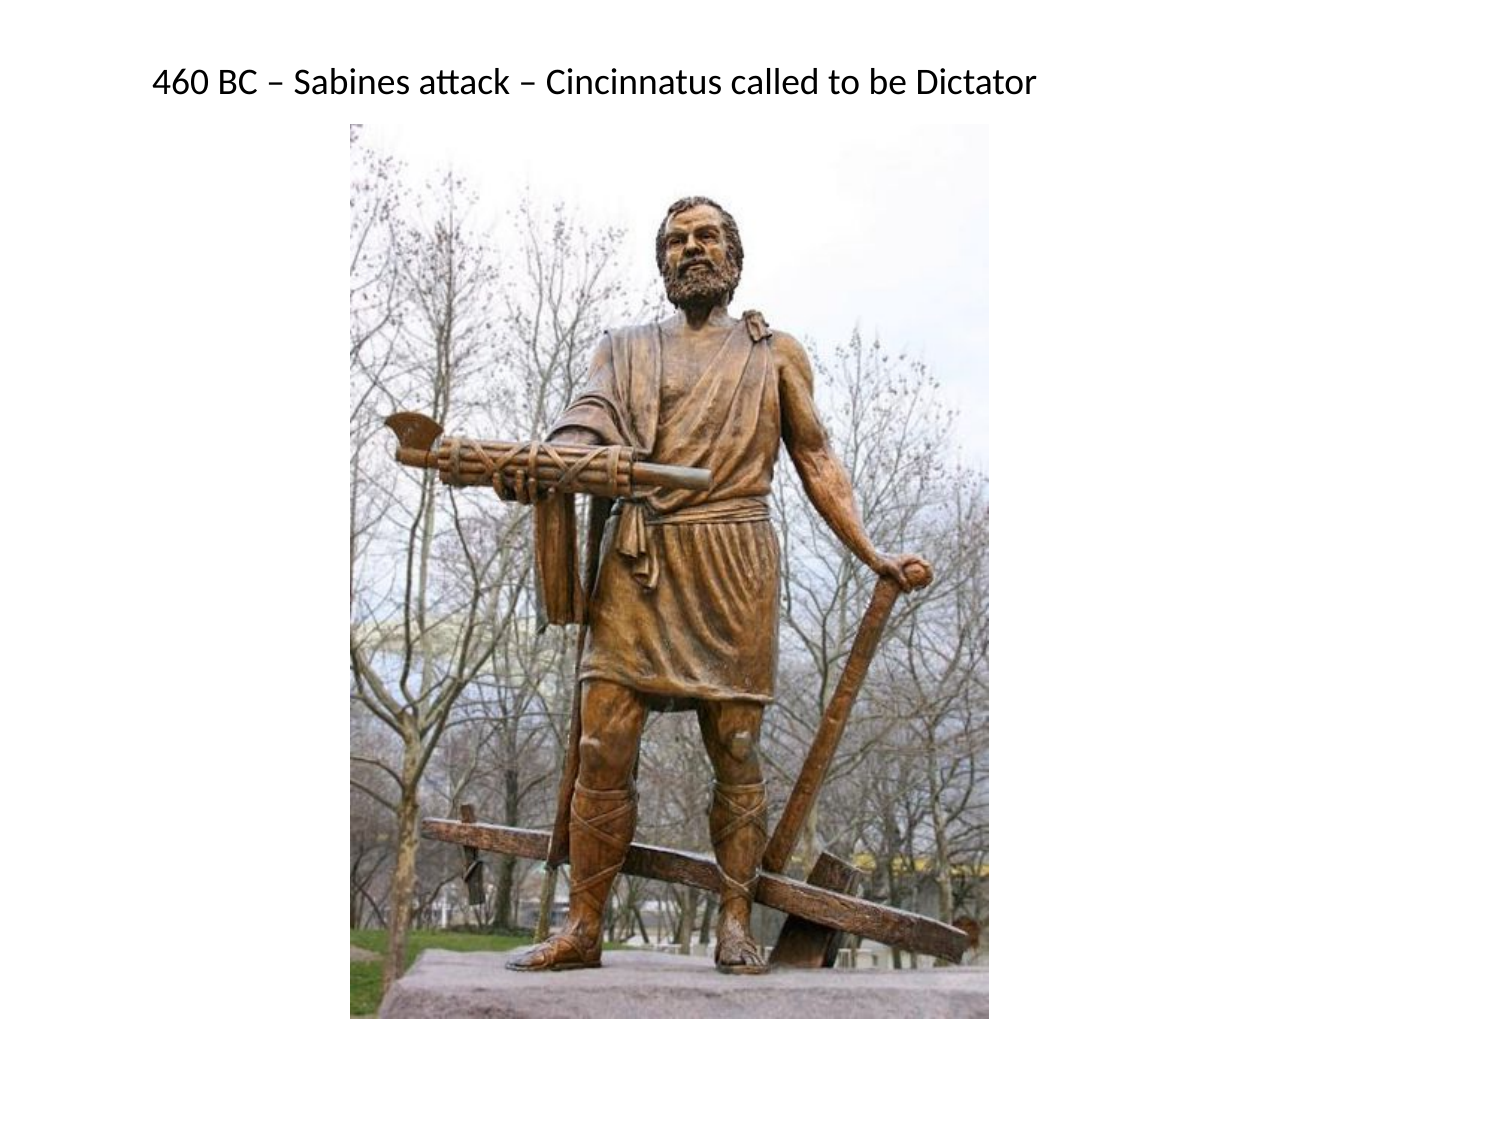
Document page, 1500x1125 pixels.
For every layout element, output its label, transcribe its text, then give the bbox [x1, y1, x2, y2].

text_box 460 BC – Sabines attack – Cincinnatus called to be Dictator [137, 49, 1338, 110]
picture [349, 124, 990, 1019]
